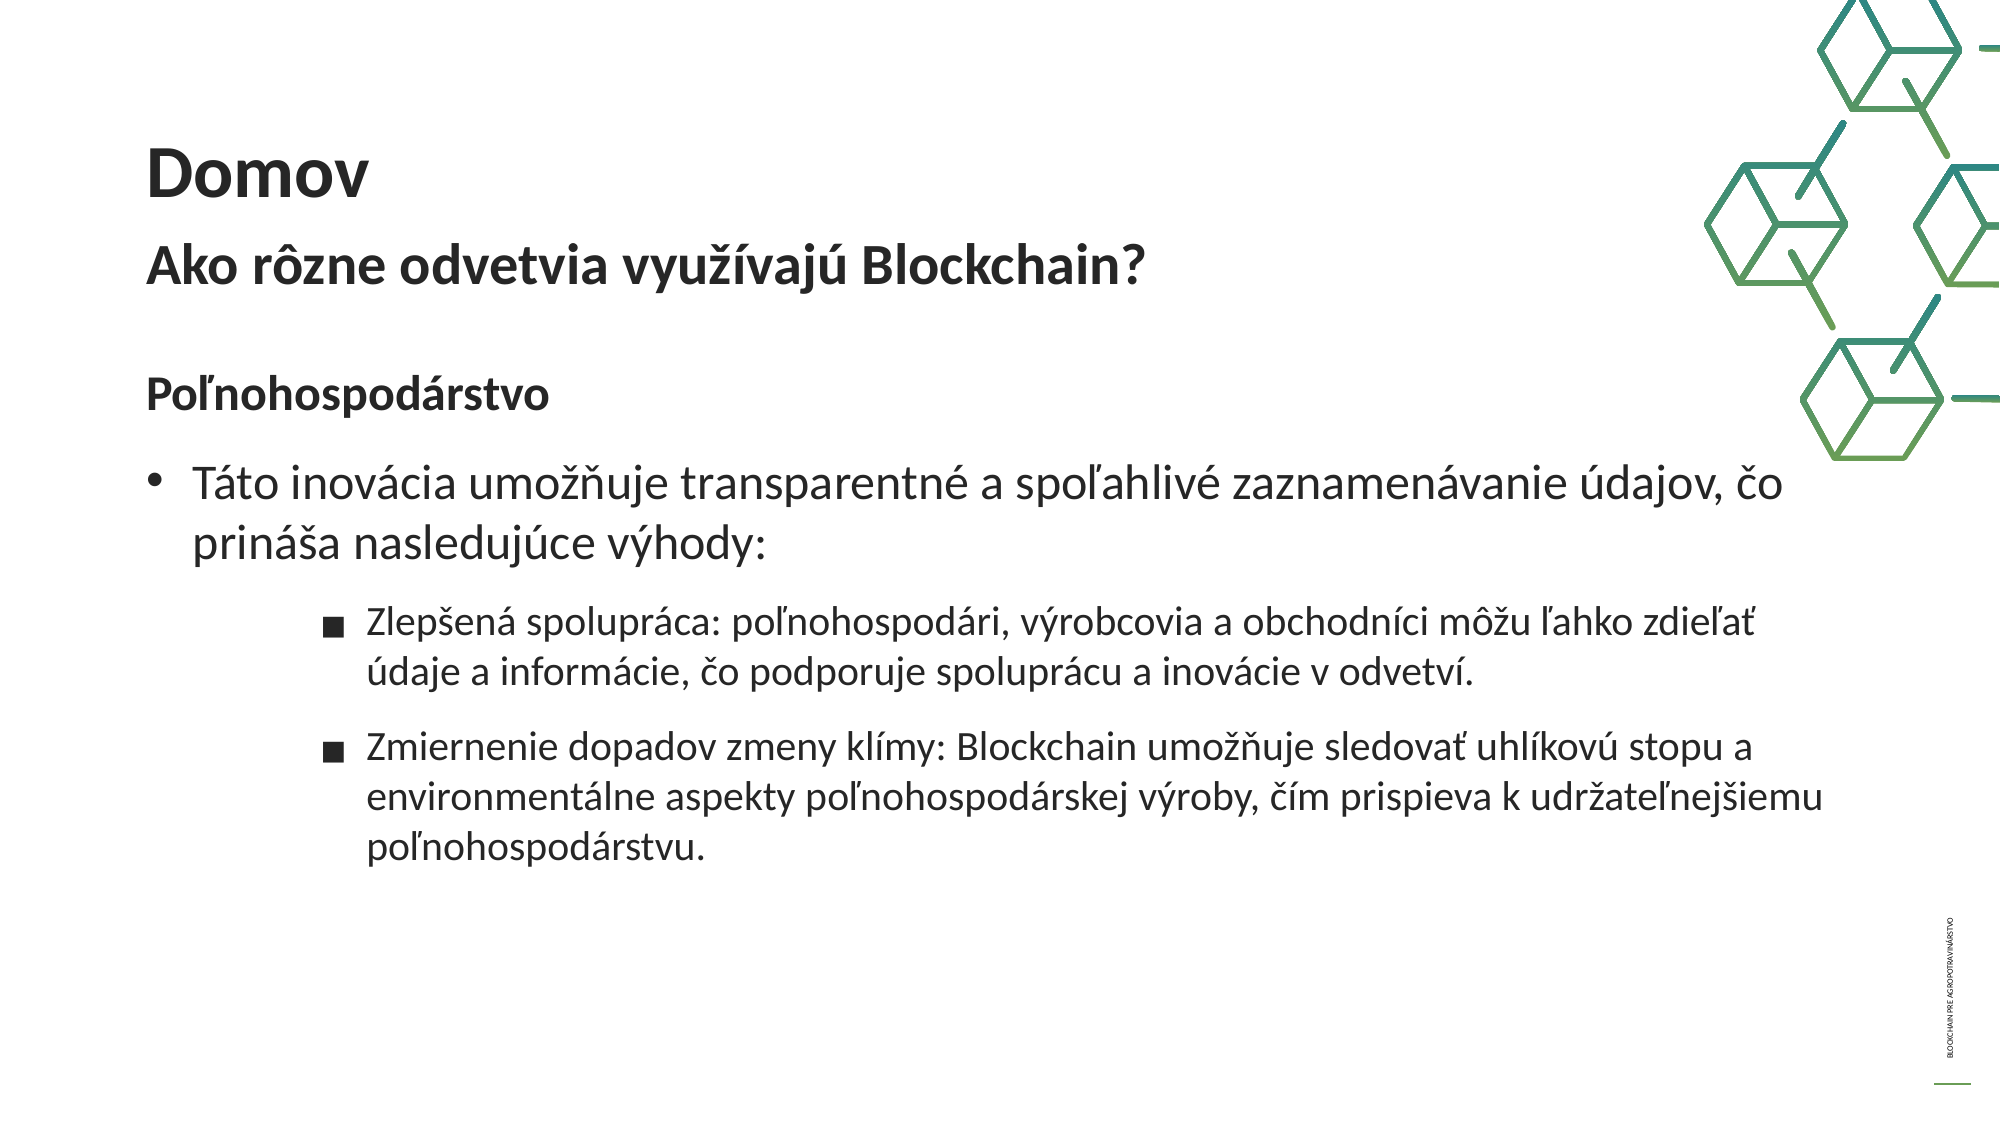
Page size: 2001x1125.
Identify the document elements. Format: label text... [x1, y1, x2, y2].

list Poľnohospodárstvo Táto inovácia umožňuje transparentné a spoľahlivé zaznamenávanie údajov, čo prináša nasledujúce výhody: Zlepšená spolupráca: poľnohospodári, výrobcovia a obchodníci môžu ľahko zdieľať údaje a informácie, čo podporuje spoluprácu a inovácie v odvetví. Zmiernenie dopadov zmeny klímy: Blockchain umožňuje sledovať uhlíkovú stopu a environmentálne aspekty poľnohospodárskej výroby, čím prispieva k udržateľnejšiemu poľnohospodárstvu. [130, 348, 1869, 1080]
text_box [1703, 0, 2000, 462]
list Domov Ako rôzne odvetvia využívajú Blockchain? [130, 124, 1698, 337]
